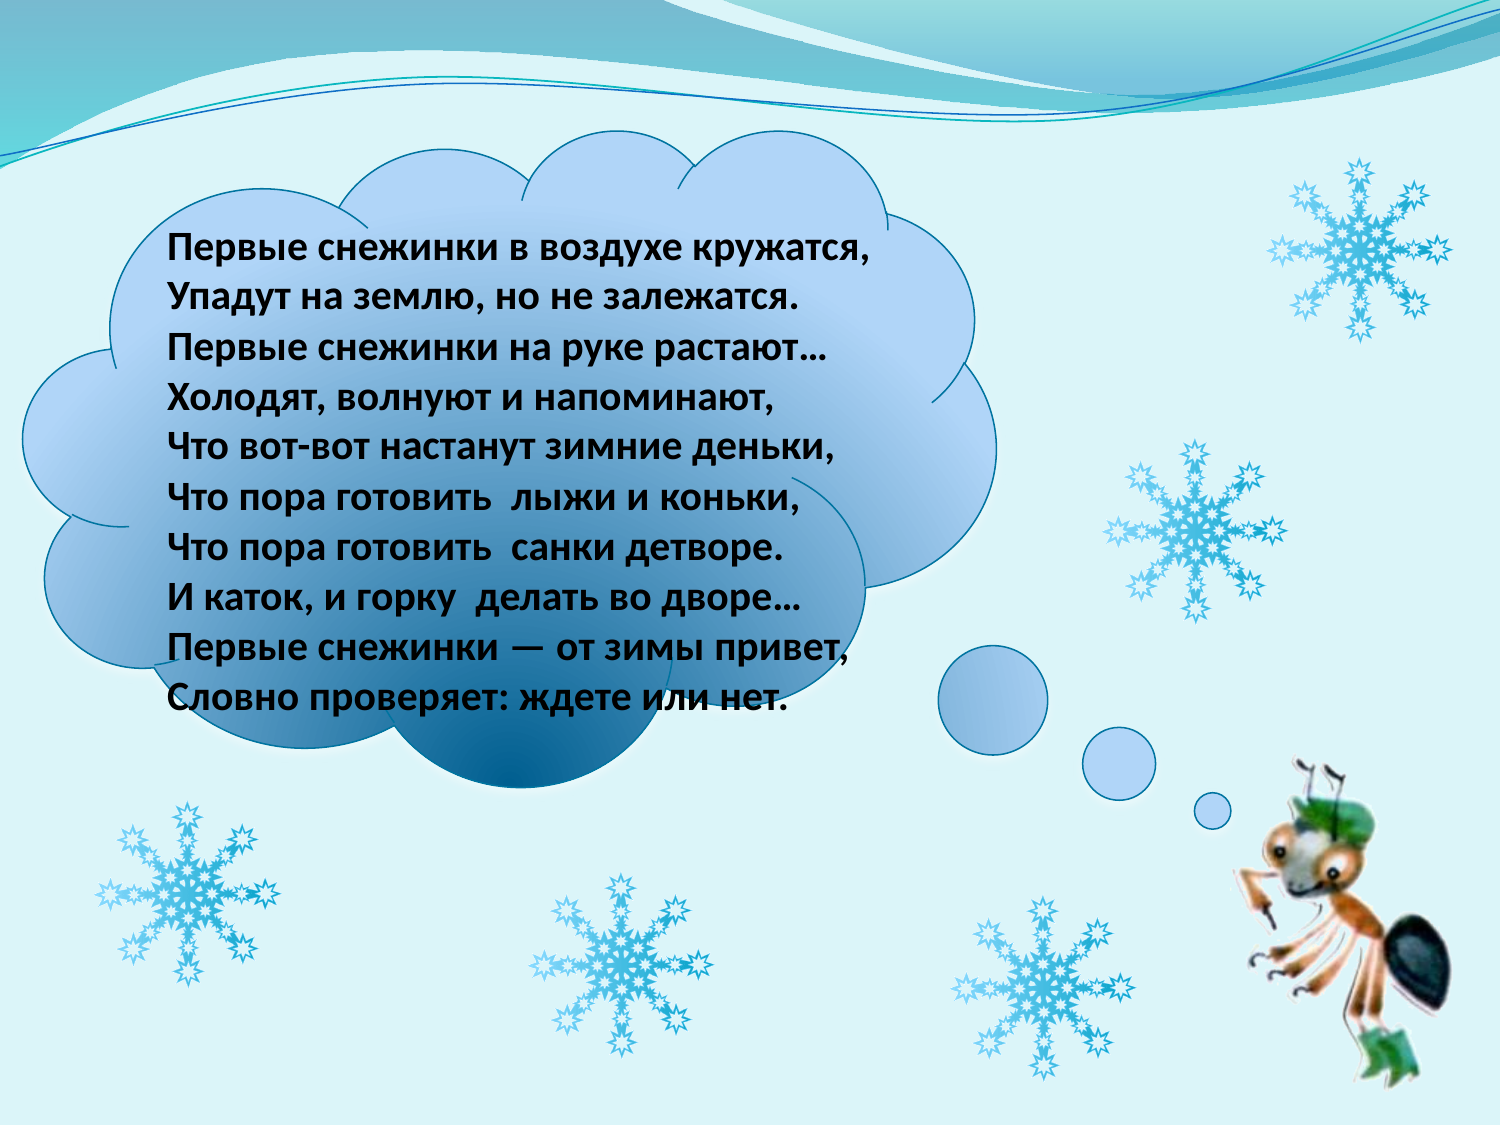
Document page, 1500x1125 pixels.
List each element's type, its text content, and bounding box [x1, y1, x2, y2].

picture [948, 890, 1137, 1087]
text_box [458, 776, 584, 789]
text_box [1081, 726, 1157, 802]
text_box [903, 218, 998, 579]
text_box [937, 644, 1049, 756]
picture [527, 866, 716, 1064]
text_box Первые снежинки в воздухе кружатся, Упадут на землю, но не залежатся. Первые снежинки на руке растают… Холодят, волнуют и напоминают, Что вот-вот настанут зимние деньки, Что пора готовить лыжи и коньки, Что пора готовить санки детворе. И каток, и горку делать во дворе… Первые снежинки — от зимы привет, Словно проверяет: ждете или нет. [152, 210, 903, 776]
picture [1265, 152, 1454, 349]
text_box [1193, 791, 1223, 830]
picture [1101, 433, 1290, 630]
picture [1230, 749, 1462, 1102]
text_box [21, 230, 152, 670]
text_box [179, 130, 887, 210]
picture [93, 796, 282, 994]
